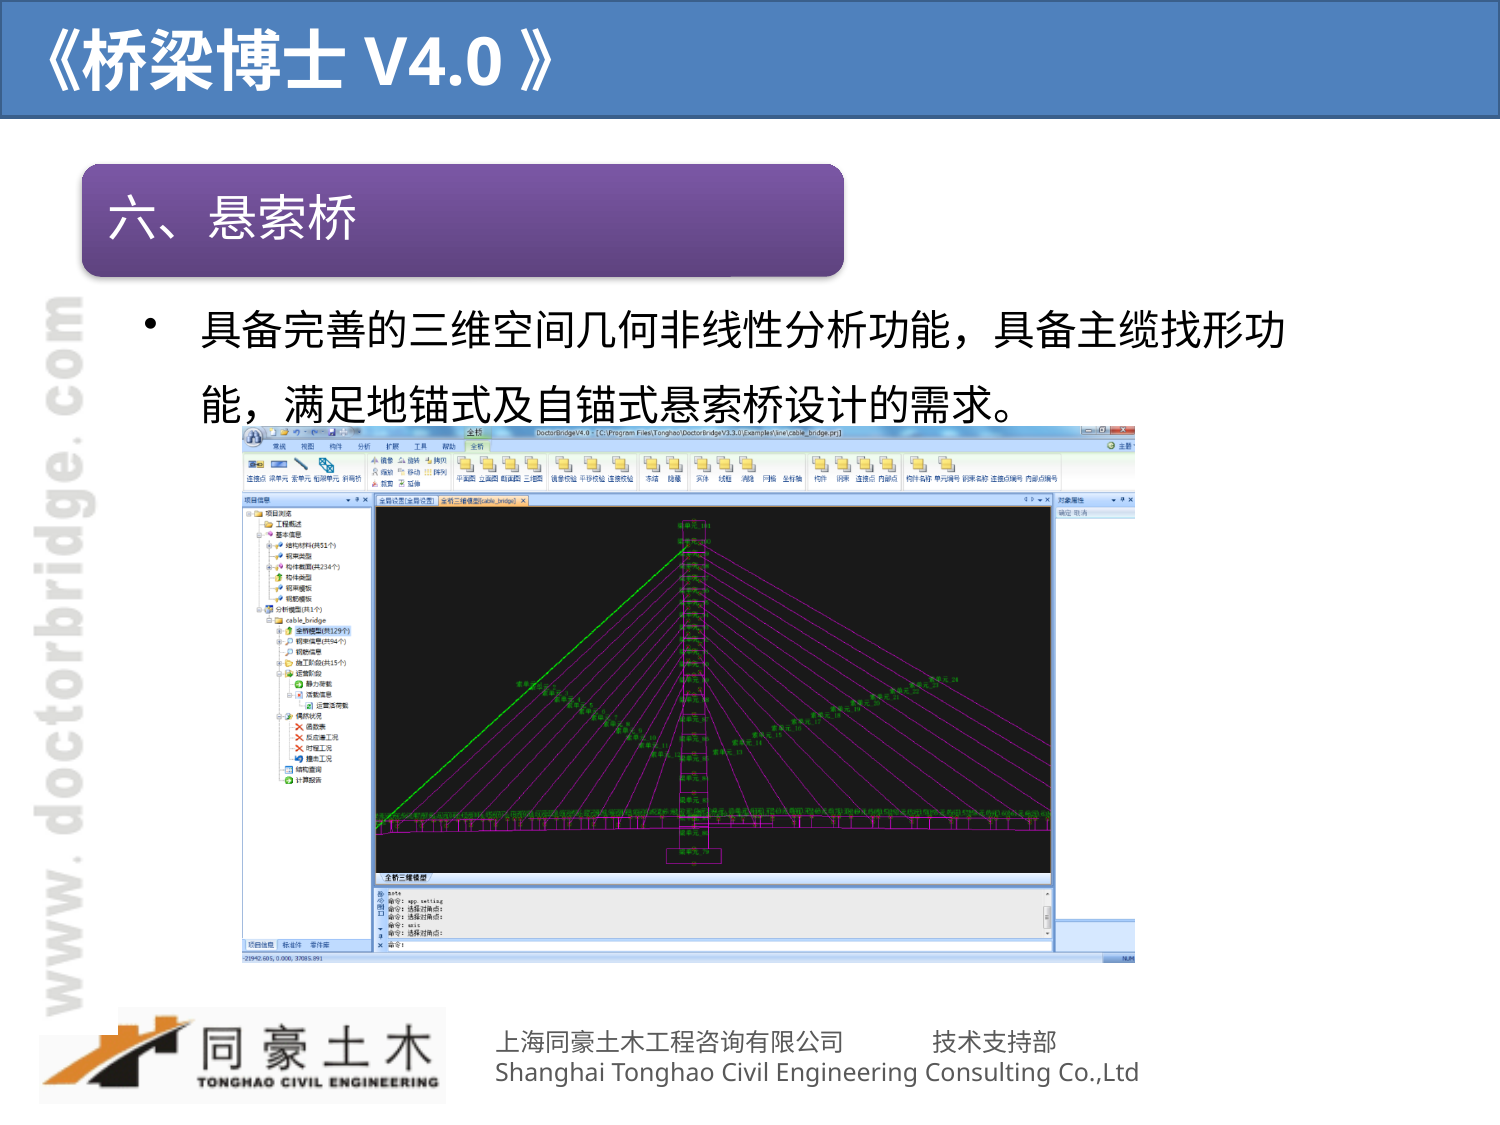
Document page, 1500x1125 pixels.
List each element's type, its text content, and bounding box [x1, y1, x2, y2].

text_box 具备完善的三维空间几何非线性分析功能，具备主缆找形功能，满足地锚式及自锚式悬索桥设计的需求。 [128, 271, 1372, 437]
text_box 上海同豪土木工程咨询有限公司 技术支持部 Shanghai Tonghao Civil Engineering Consulting Co.,Ltd [480, 1019, 1442, 1095]
picture [241, 425, 1135, 963]
text_box 《桥梁博士V4.0》 [0, 0, 1500, 119]
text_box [81, 163, 844, 299]
picture [5, 290, 446, 1104]
